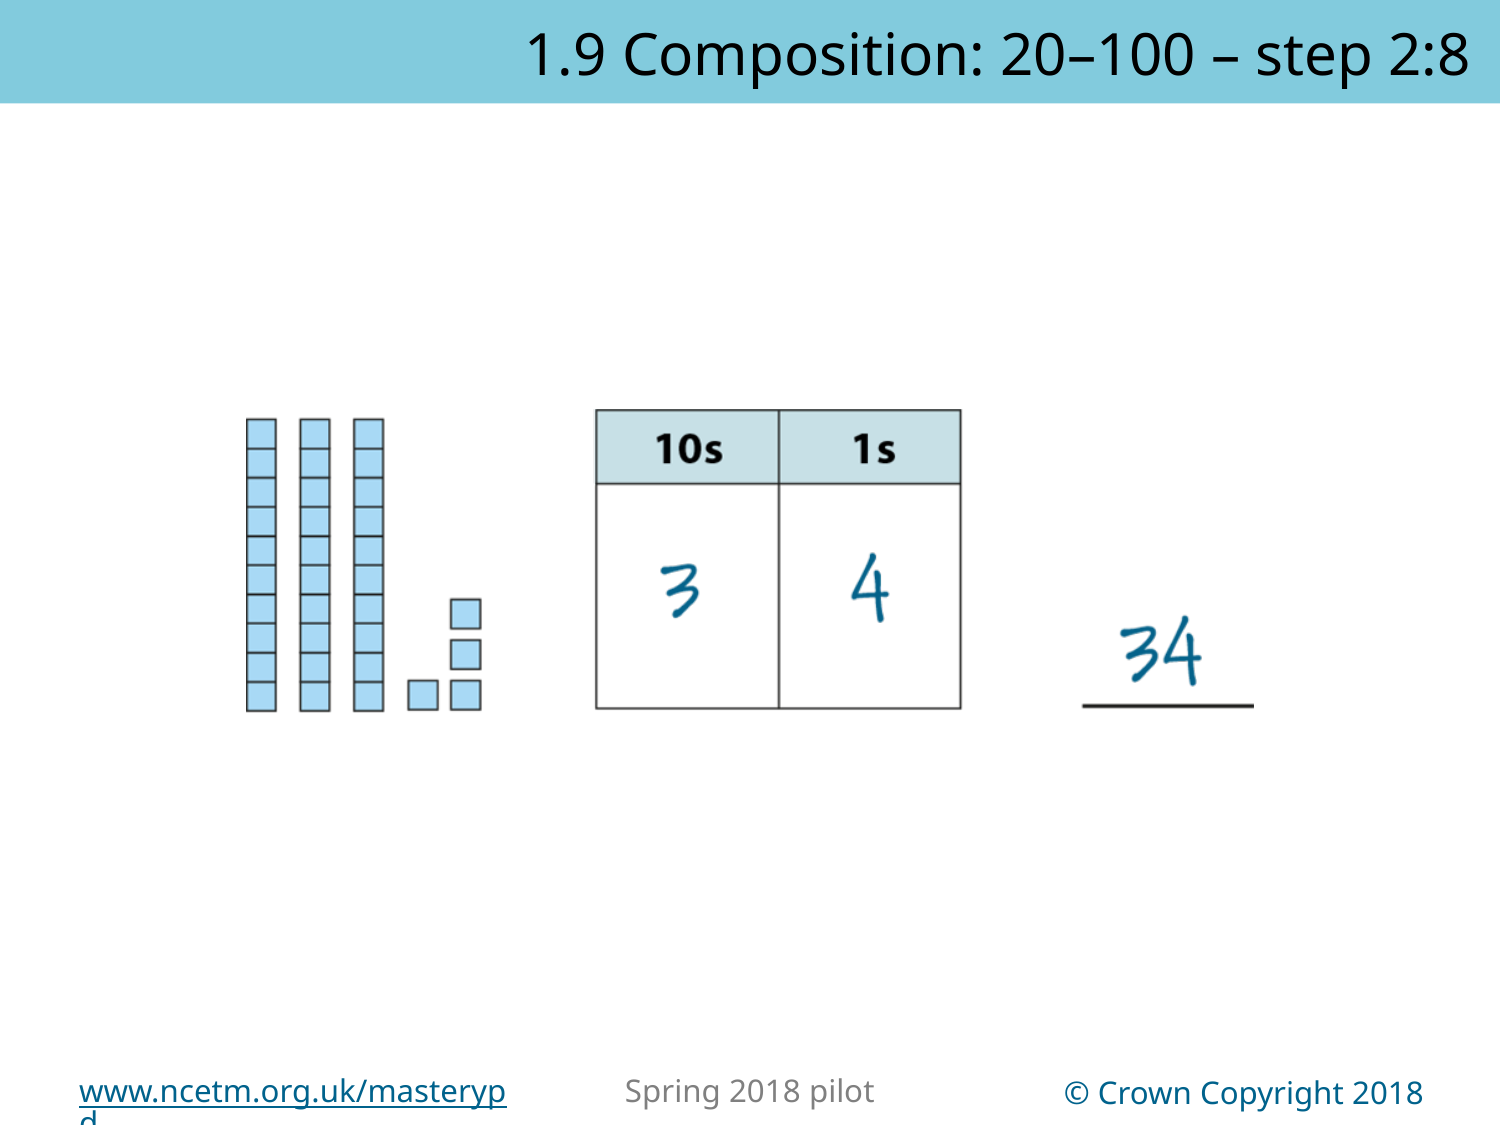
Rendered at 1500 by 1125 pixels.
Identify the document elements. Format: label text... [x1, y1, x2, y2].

list 1.9 Composition: 20–100 – step 2:8 [0, 0, 1500, 104]
picture [1073, 605, 1254, 716]
picture [836, 539, 909, 635]
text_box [246, 409, 975, 716]
picture [647, 550, 707, 634]
